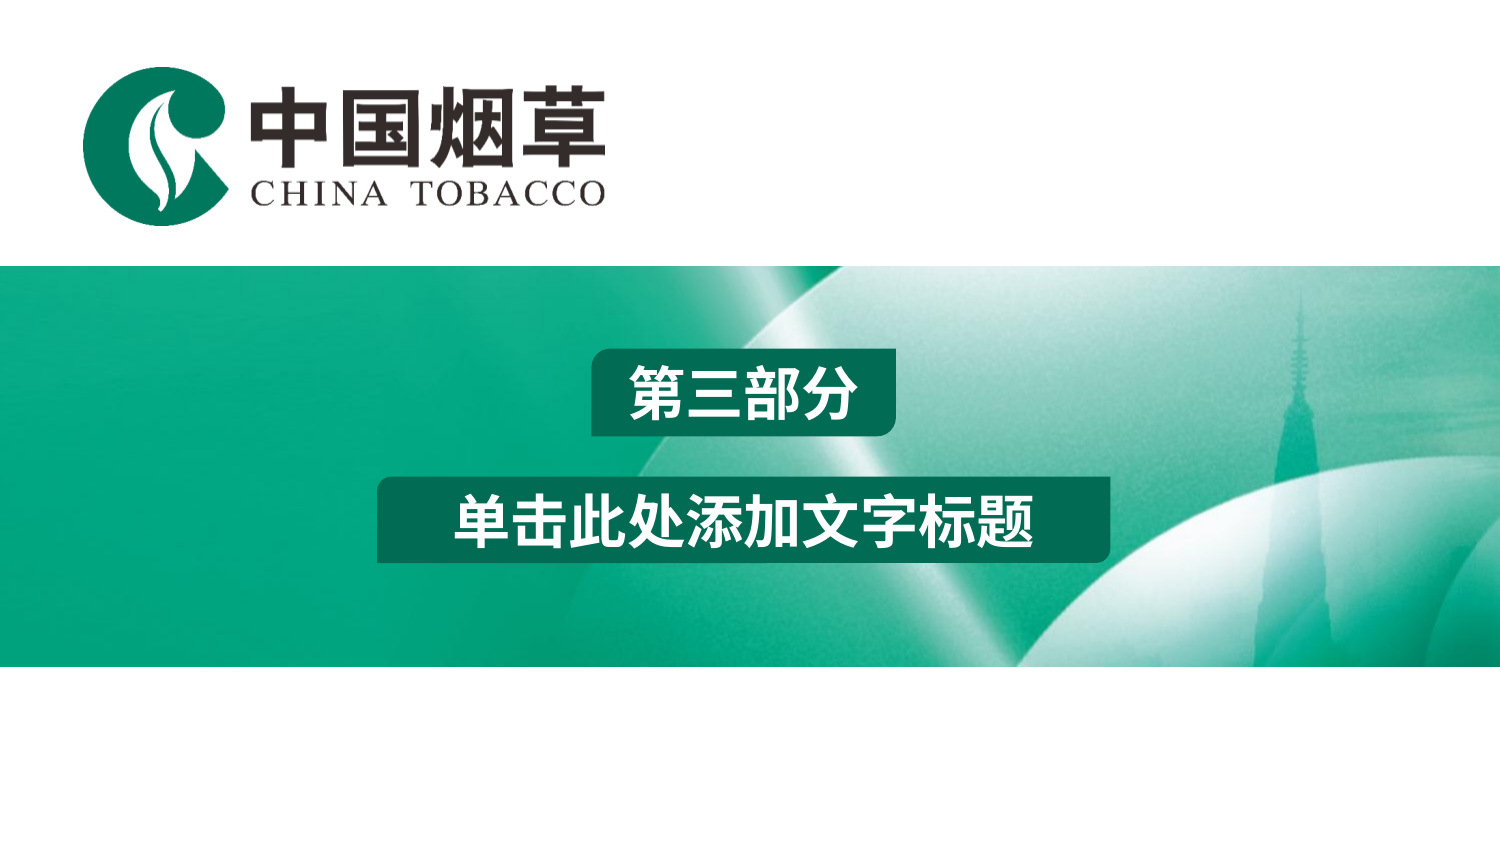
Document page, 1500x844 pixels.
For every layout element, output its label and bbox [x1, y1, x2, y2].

picture [83, 67, 605, 226]
picture [0, 266, 1500, 667]
